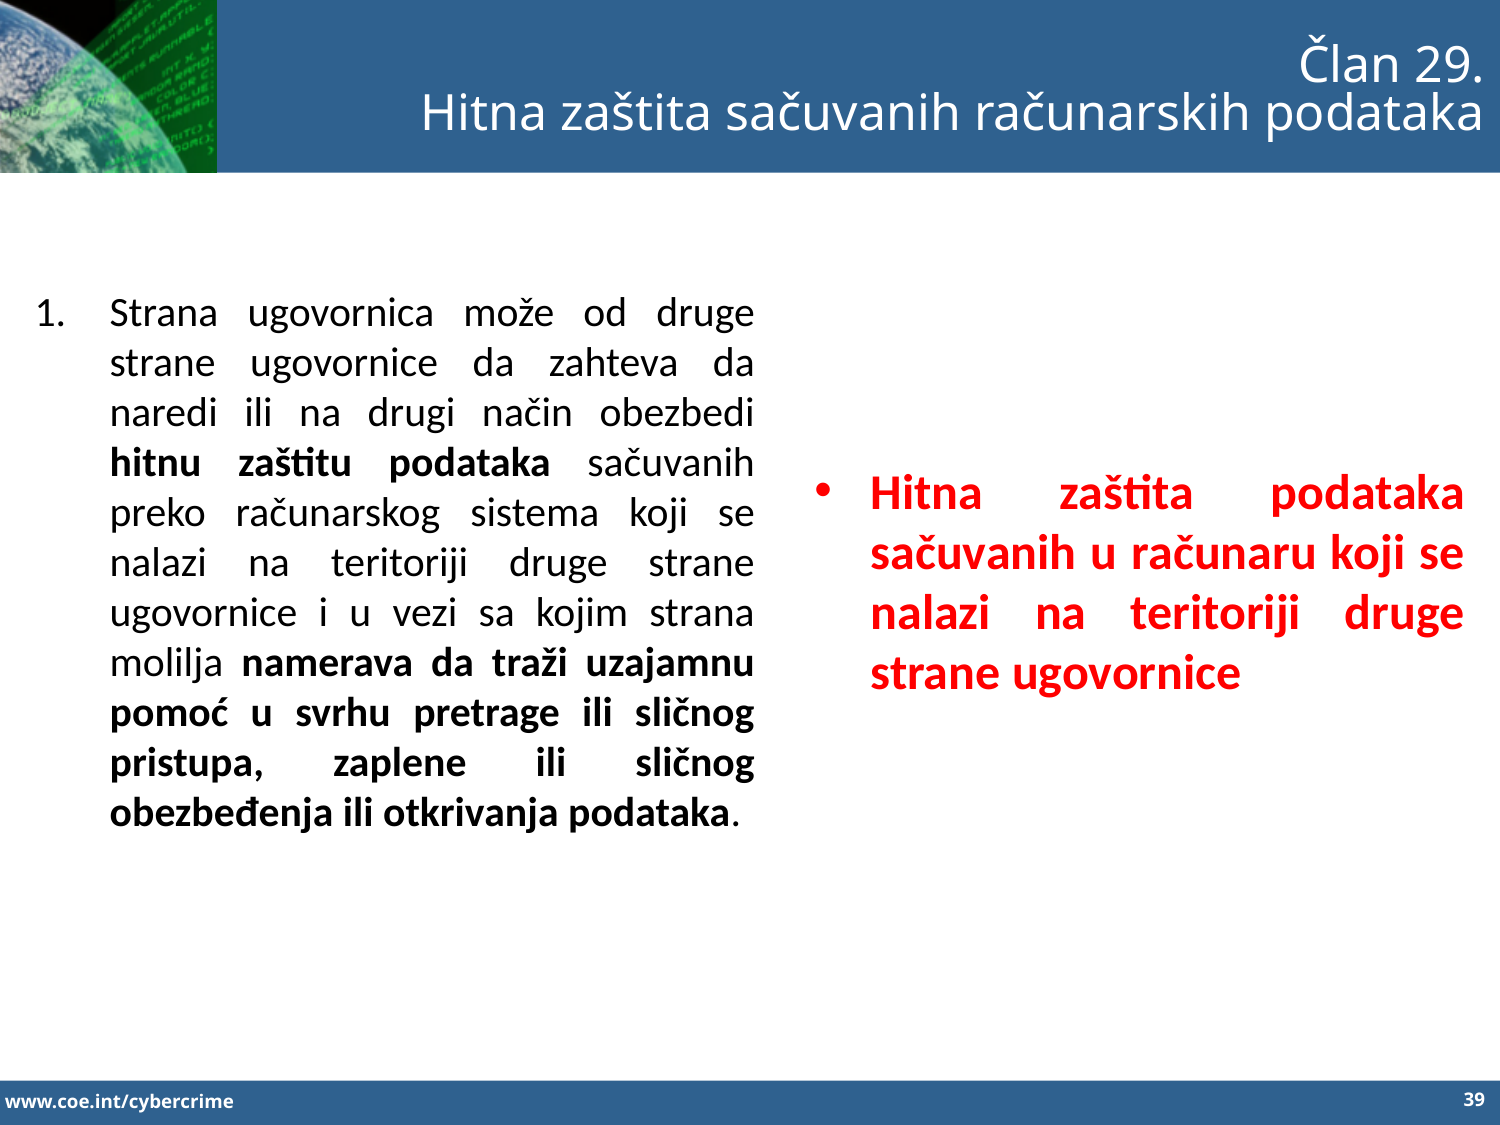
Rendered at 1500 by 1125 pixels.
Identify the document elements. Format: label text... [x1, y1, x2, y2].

slide_number 39 [1149, 1079, 1500, 1125]
picture [0, 1, 217, 173]
text_box Strana ugovornica može od druge strane ugovornice da zahteva da naredi ili na drugi način obezbedi hitnu zaštitu podataka sačuvanih preko računarskog sistema koji se nalazi na teritoriji druge strane ugovornice i u vezi sa kojim strana molilja namerava da traži uzajamnu pomoć u svrhu pretrage ili sličnog pristupa, zaplene ili sličnog obezbeđenja ili otkrivanja podataka. [19, 277, 770, 843]
text_box Član 29. Hitna zaštita sačuvanih računarskih podataka [324, 15, 1500, 168]
text_box Hitna zaštita podataka sačuvanih u računaru koji se nalazi na teritoriji druge strane ugovornice [799, 451, 1480, 707]
